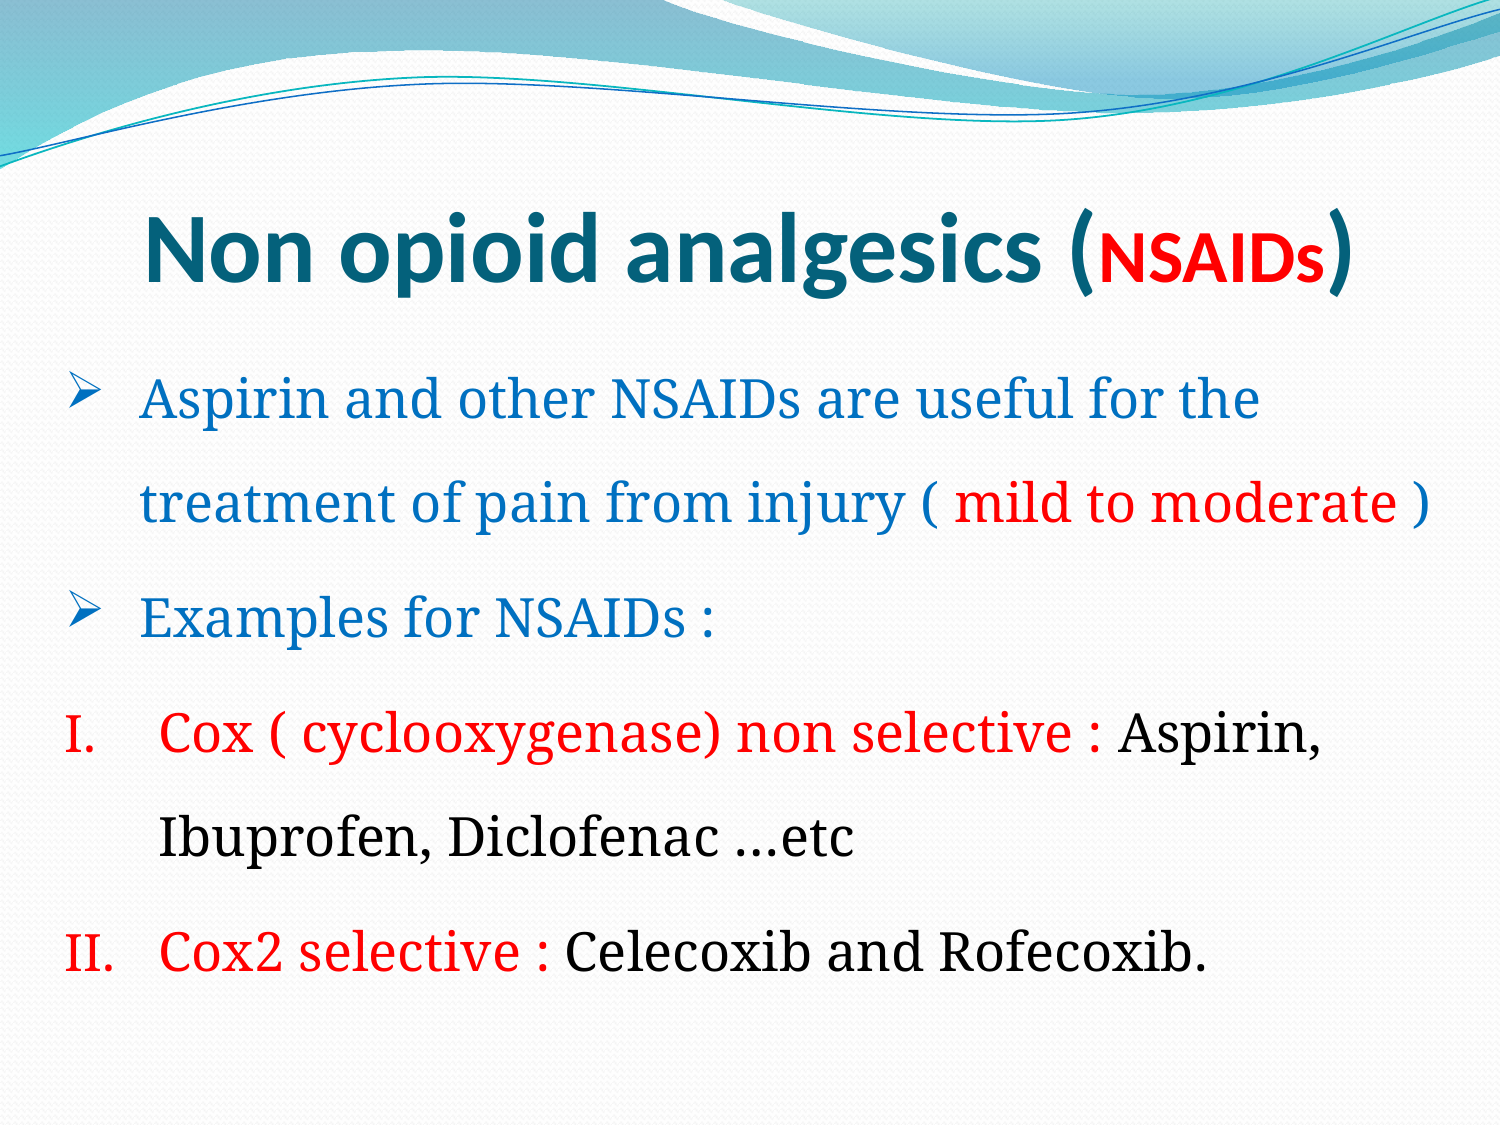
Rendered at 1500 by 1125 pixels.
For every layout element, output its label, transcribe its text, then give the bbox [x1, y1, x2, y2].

list Aspirin and other NSAIDs are useful for the treatment of pain from injury ( mild to moderate ) Examples for NSAIDs : Cox ( cyclooxygenase) non selective : Aspirin, Ibuprofen, Diclofenac …etc Cox2 selective : Celecoxib and Rofecoxib. [50, 317, 1475, 1038]
title Non opioid analgesics (NSAIDs) [75, 115, 1425, 303]
